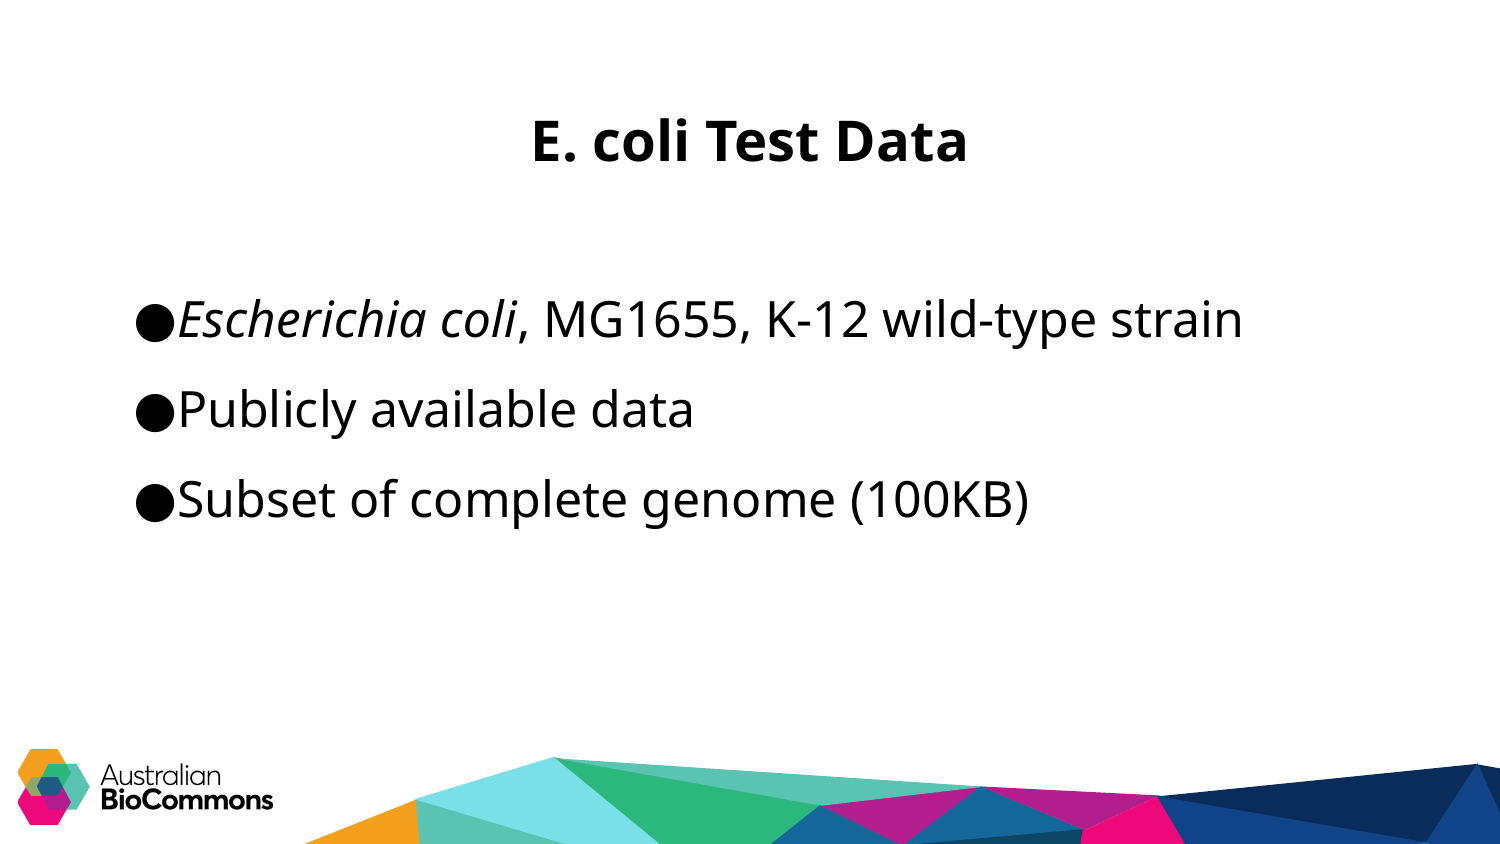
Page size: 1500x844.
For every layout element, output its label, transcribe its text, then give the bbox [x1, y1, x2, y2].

text_box Escherichia coli, MG1655, K-12 wild-type strain Publicly available data Subset of complete genome (100KB) [127, 290, 1449, 631]
picture [17, 749, 273, 825]
text_box E. coli Test Data [0, 56, 1500, 290]
